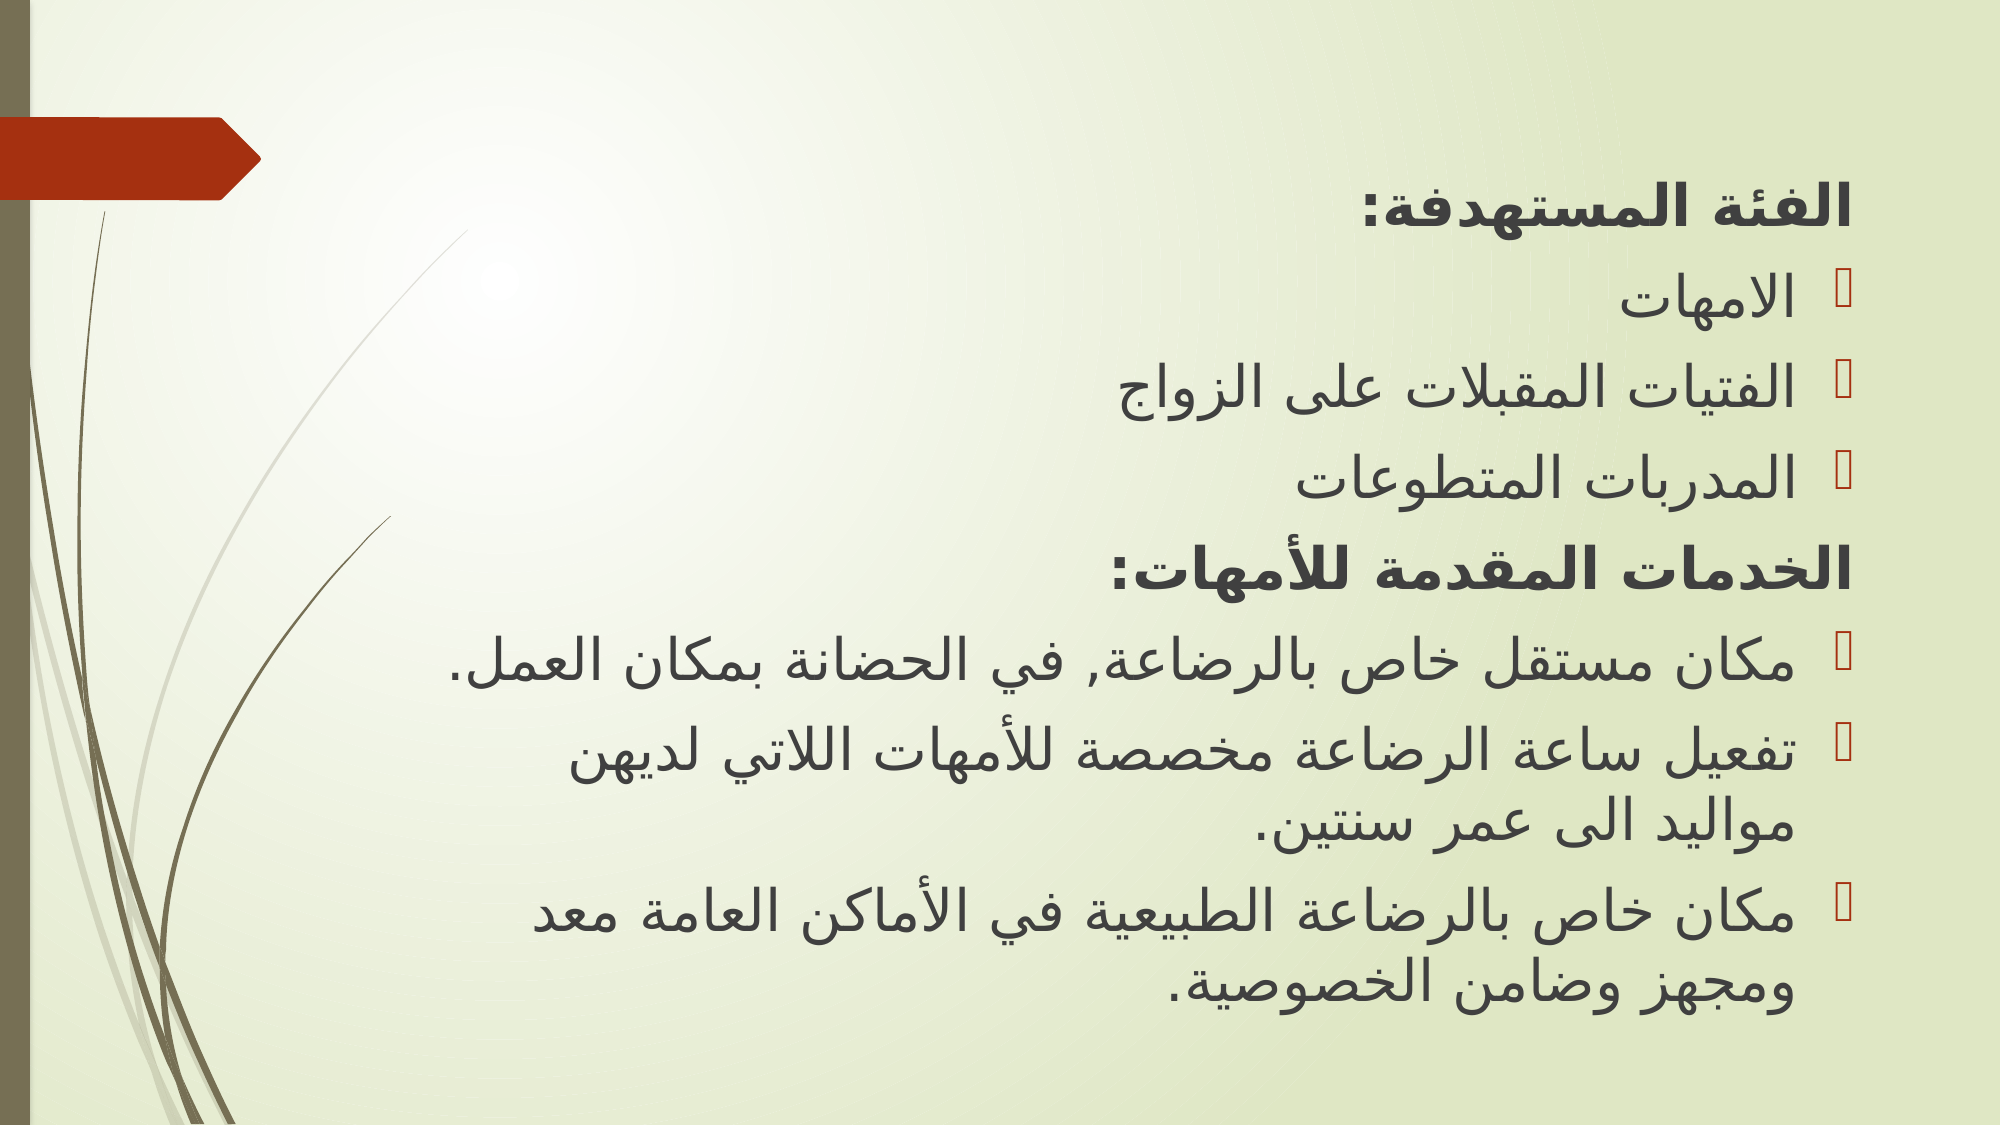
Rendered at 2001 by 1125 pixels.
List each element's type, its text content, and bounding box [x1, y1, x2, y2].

list الفئة المستهدفة: الامهات الفتيات المقبلات على الزواج المدربات المتطوعات الخدمات المقدمة للأمهات: مكان مستقل خاص بالرضاعة, في الحضانة بمكان العمل. تفعيل ساعة الرضاعة مخصصة للأمهات اللاتي لديهن مواليد الى عمر سنتين. مكان خاص بالرضاعة الطبيعية في الأماكن العامة معد ومجهز وضامن الخصوصية. [407, 160, 1870, 1125]
